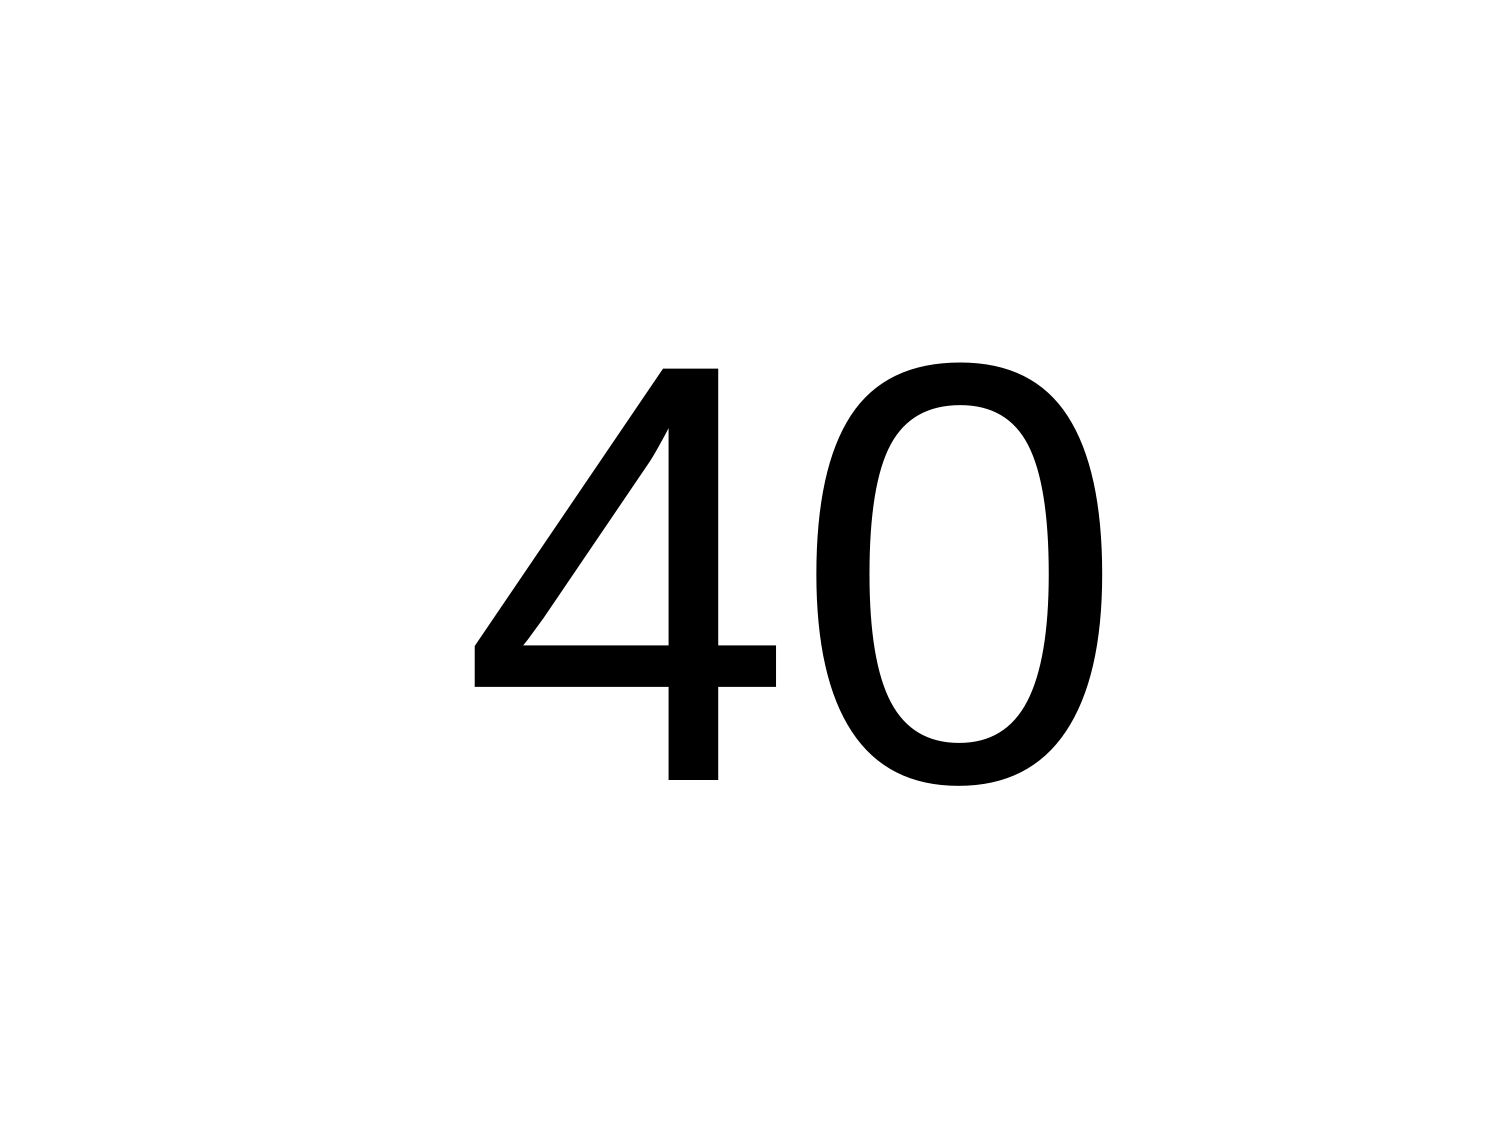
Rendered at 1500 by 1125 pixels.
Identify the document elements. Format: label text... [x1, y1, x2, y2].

text_box 40 [349, 174, 1238, 908]
